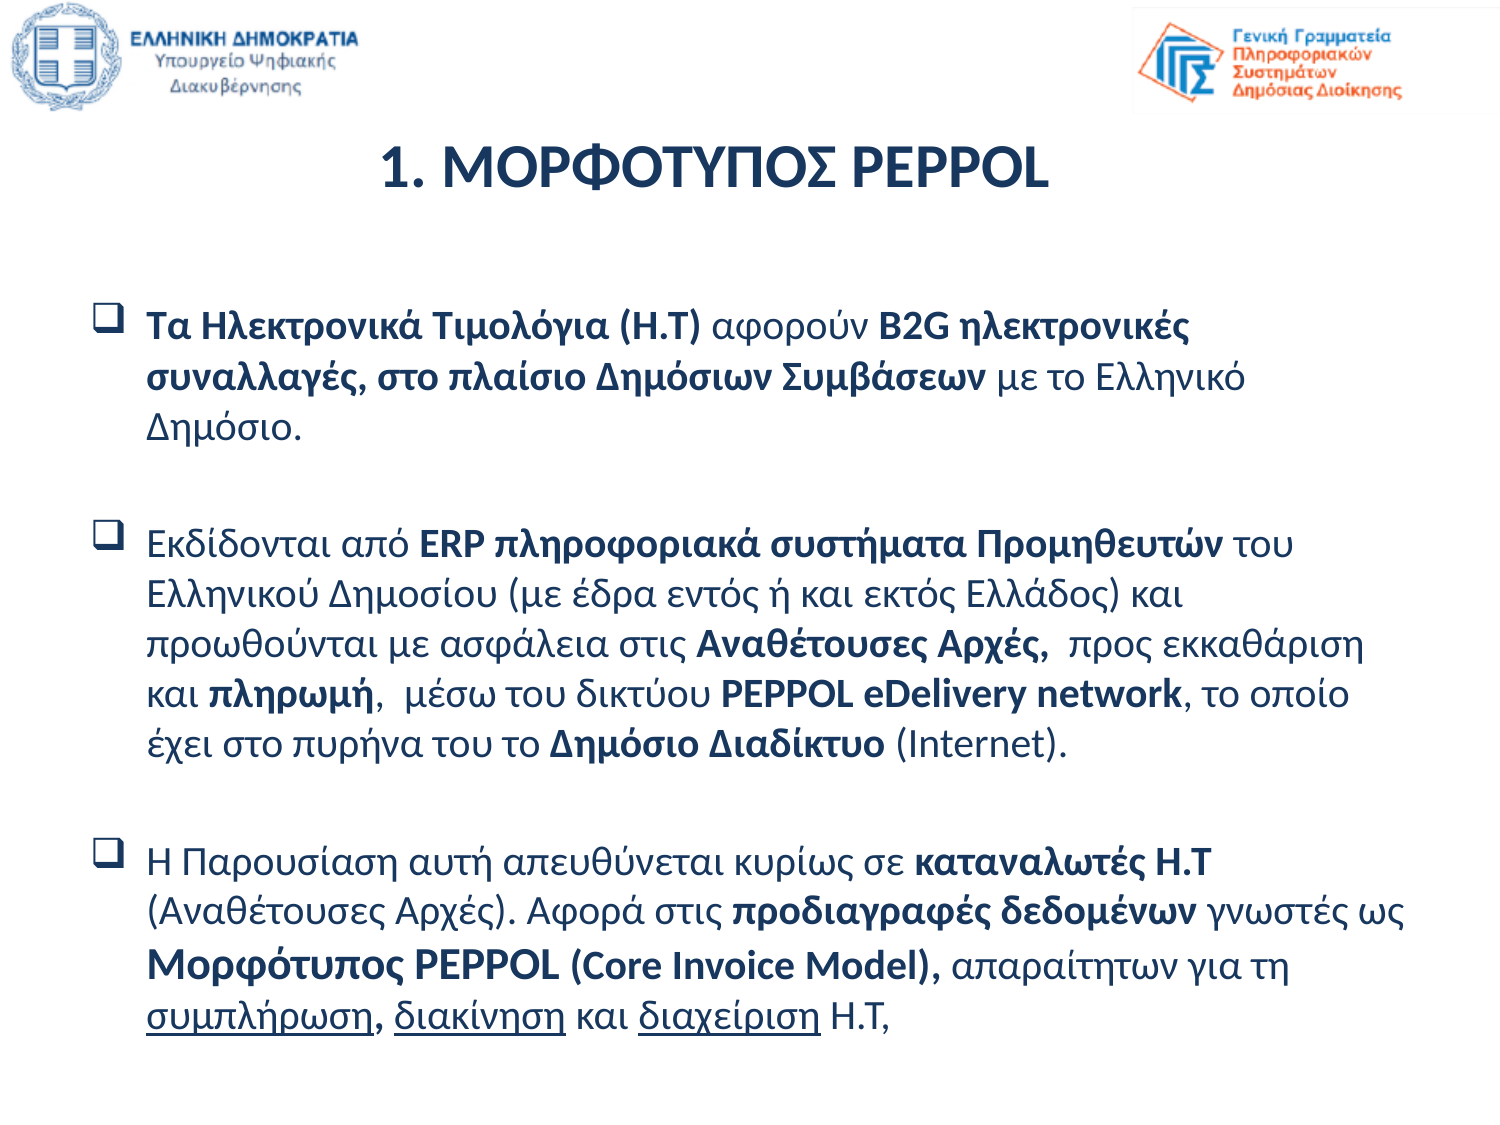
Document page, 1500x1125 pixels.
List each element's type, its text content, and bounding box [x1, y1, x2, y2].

list Τα Ηλεκτρονικά Τιμολόγια (Η.Τ) αφορούν B2G ηλεκτρονικές συναλλαγές, στο πλαίσιο Δημόσιων Συμβάσεων με το Ελληνικό Δημόσιο. Εκδίδονται από ERP πληροφοριακά συστήματα Προμηθευτών του Ελληνικού Δημοσίου (με έδρα εντός ή και εκτός Ελλάδος) και προωθούνται με ασφάλεια στις Αναθέτουσες Αρχές, προς εκκαθάριση και πληρωμή, μέσω του δικτύου PEPPOL eDelivery network, το οποίο έχει στο πυρήνα του το Δημόσιο Διαδίκτυο (Internet). Η Παρουσίαση αυτή απευθύνεται κυρίως σε καταναλωτές Η.Τ (Αναθέτουσες Αρχές). Αφορά στις προδιαγραφές δεδομένων γνωστές ως Μορφότυπος PEPPOL (Core Invoice Model), απαραίτητων για τη συμπλήρωση, διακίνηση και διαχείριση Η.Τ, [75, 290, 1425, 1071]
title 1. ΜΟΡΦΟΤΥΠΟΣ PEPPOL [289, 115, 1140, 209]
